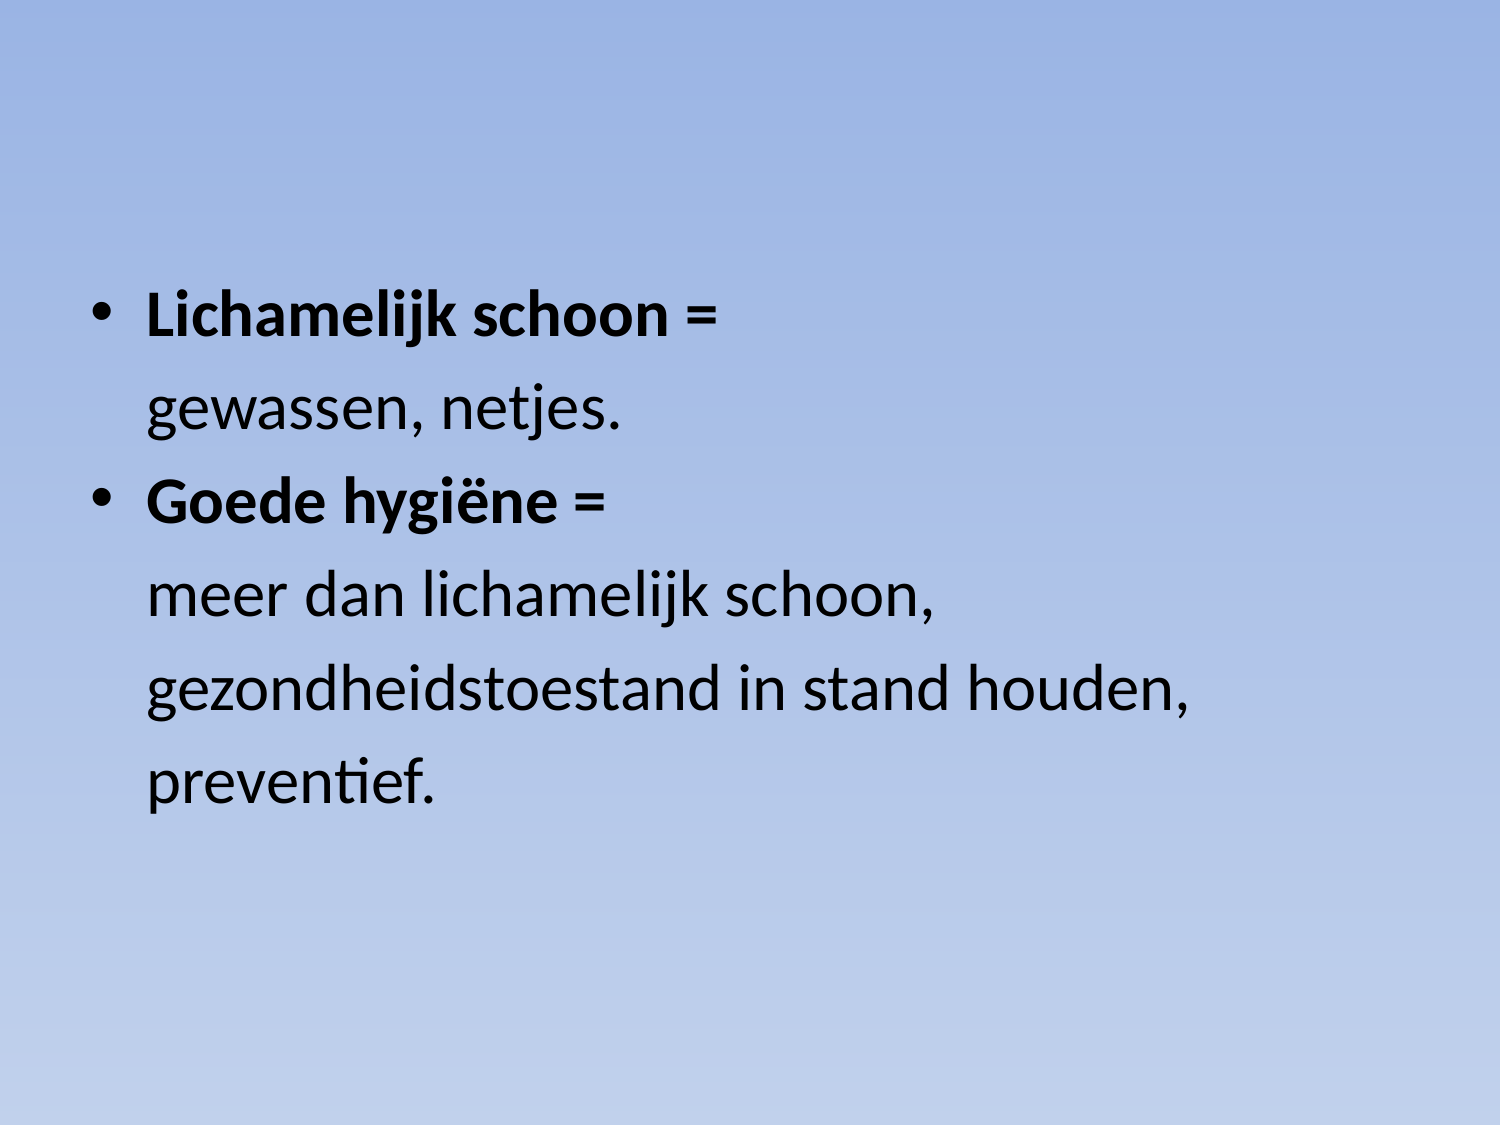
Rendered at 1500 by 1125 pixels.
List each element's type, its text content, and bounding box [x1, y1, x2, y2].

list Lichamelijk schoon = gewassen, netjes. Goede hygiëne = meer dan lichamelijk schoon, gezondheidstoestand in stand houden, preventief. [75, 262, 1425, 1005]
